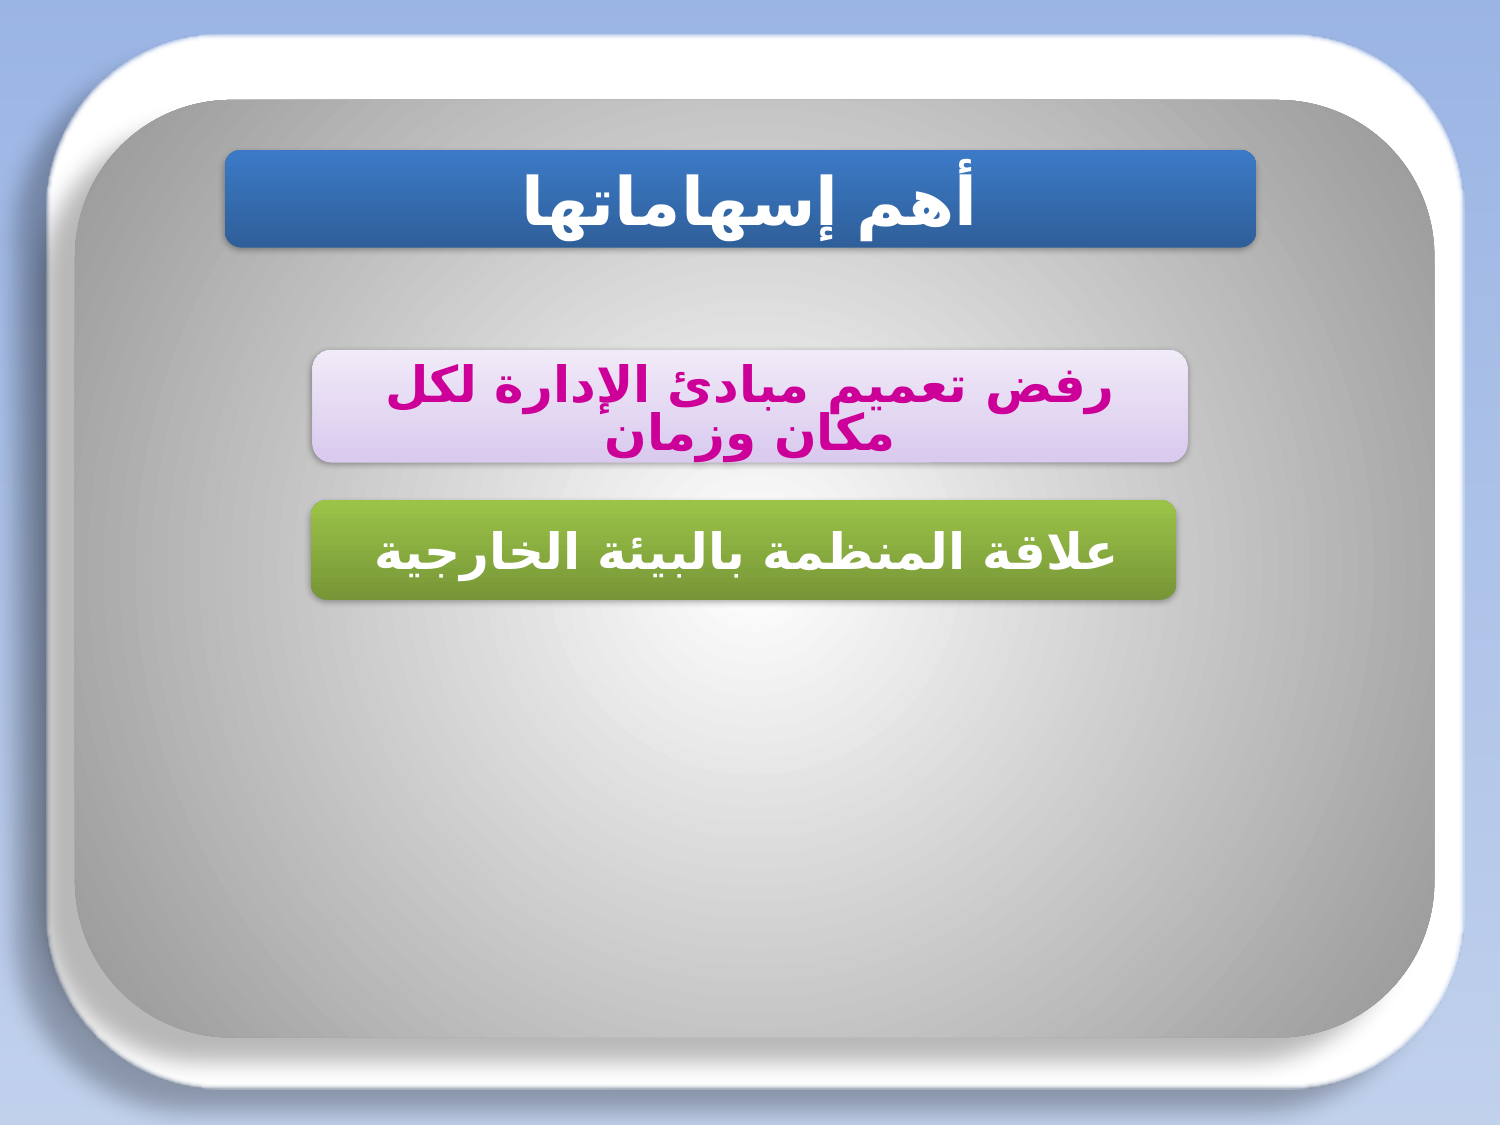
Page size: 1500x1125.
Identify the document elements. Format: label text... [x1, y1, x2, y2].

text_box [51, 34, 1468, 1089]
text_box أهم إسهاماتها [224, 149, 1257, 248]
text_box [72, 97, 1437, 1040]
text_box [0, 0, 1500, 1125]
text_box رفض تعميم مبادئ الإدارة لكل مكان وزمان [311, 349, 1189, 464]
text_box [237, 499, 1238, 601]
